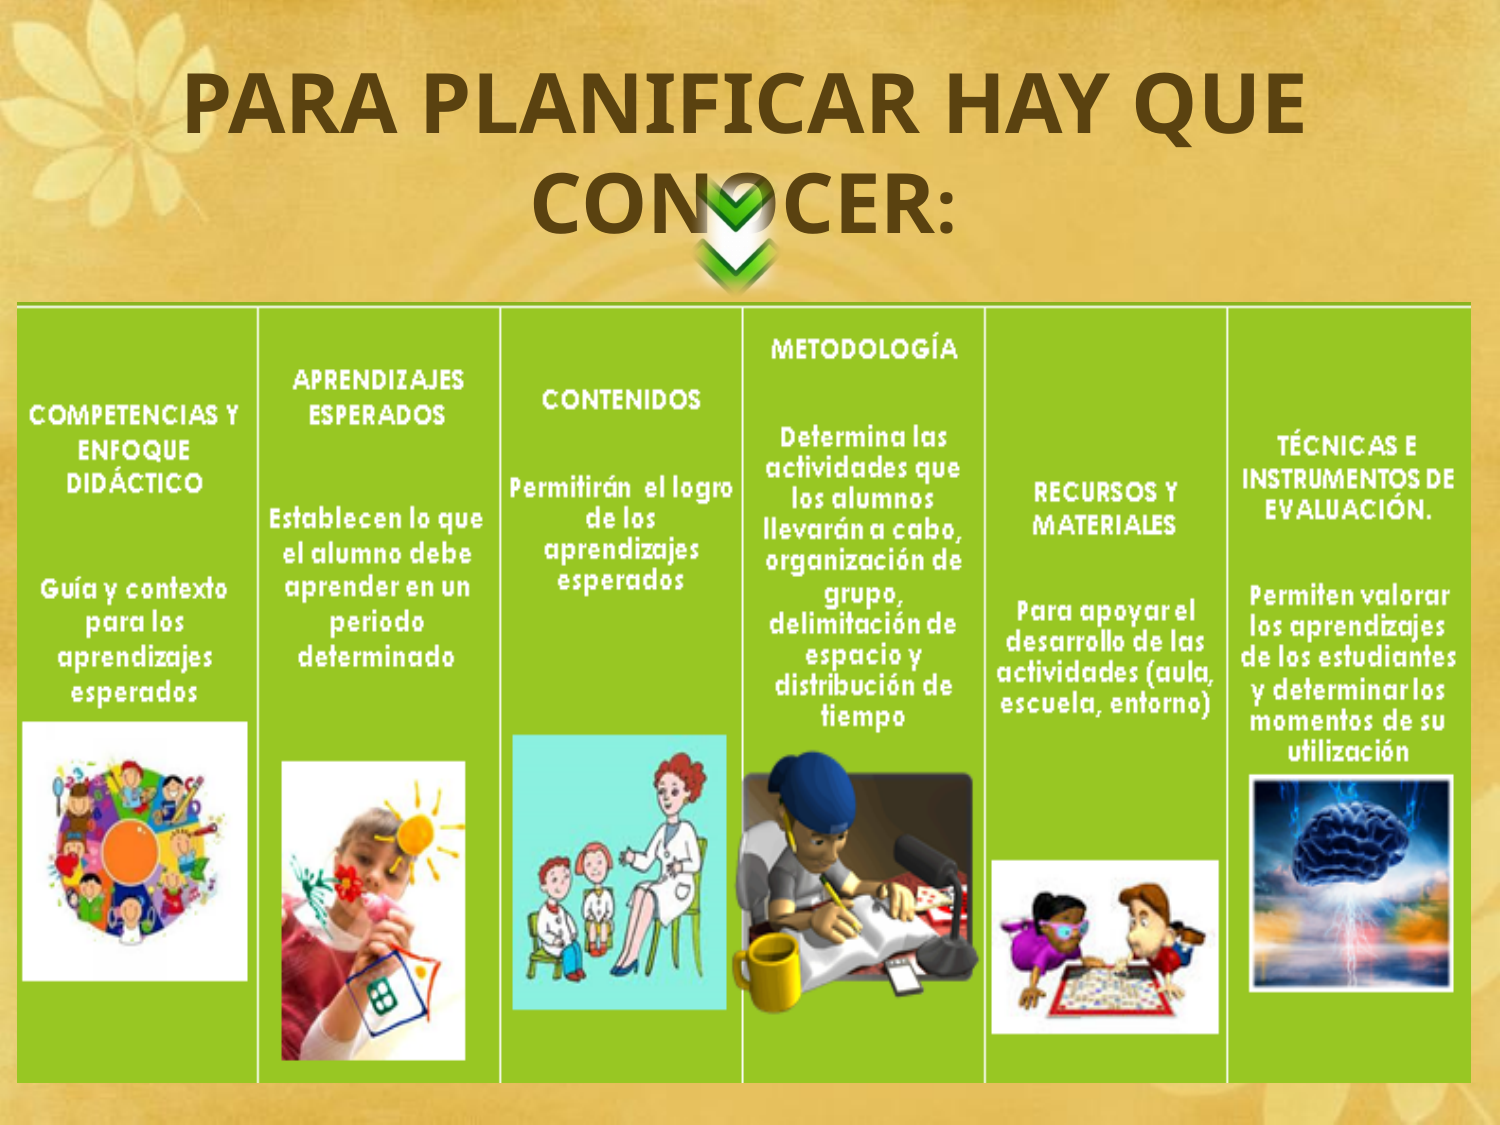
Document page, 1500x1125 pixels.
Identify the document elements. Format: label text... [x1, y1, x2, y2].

text_box PARA PLANIFICAR HAY QUE CONOCER: [100, 42, 1388, 258]
picture [0, 0, 1500, 1125]
